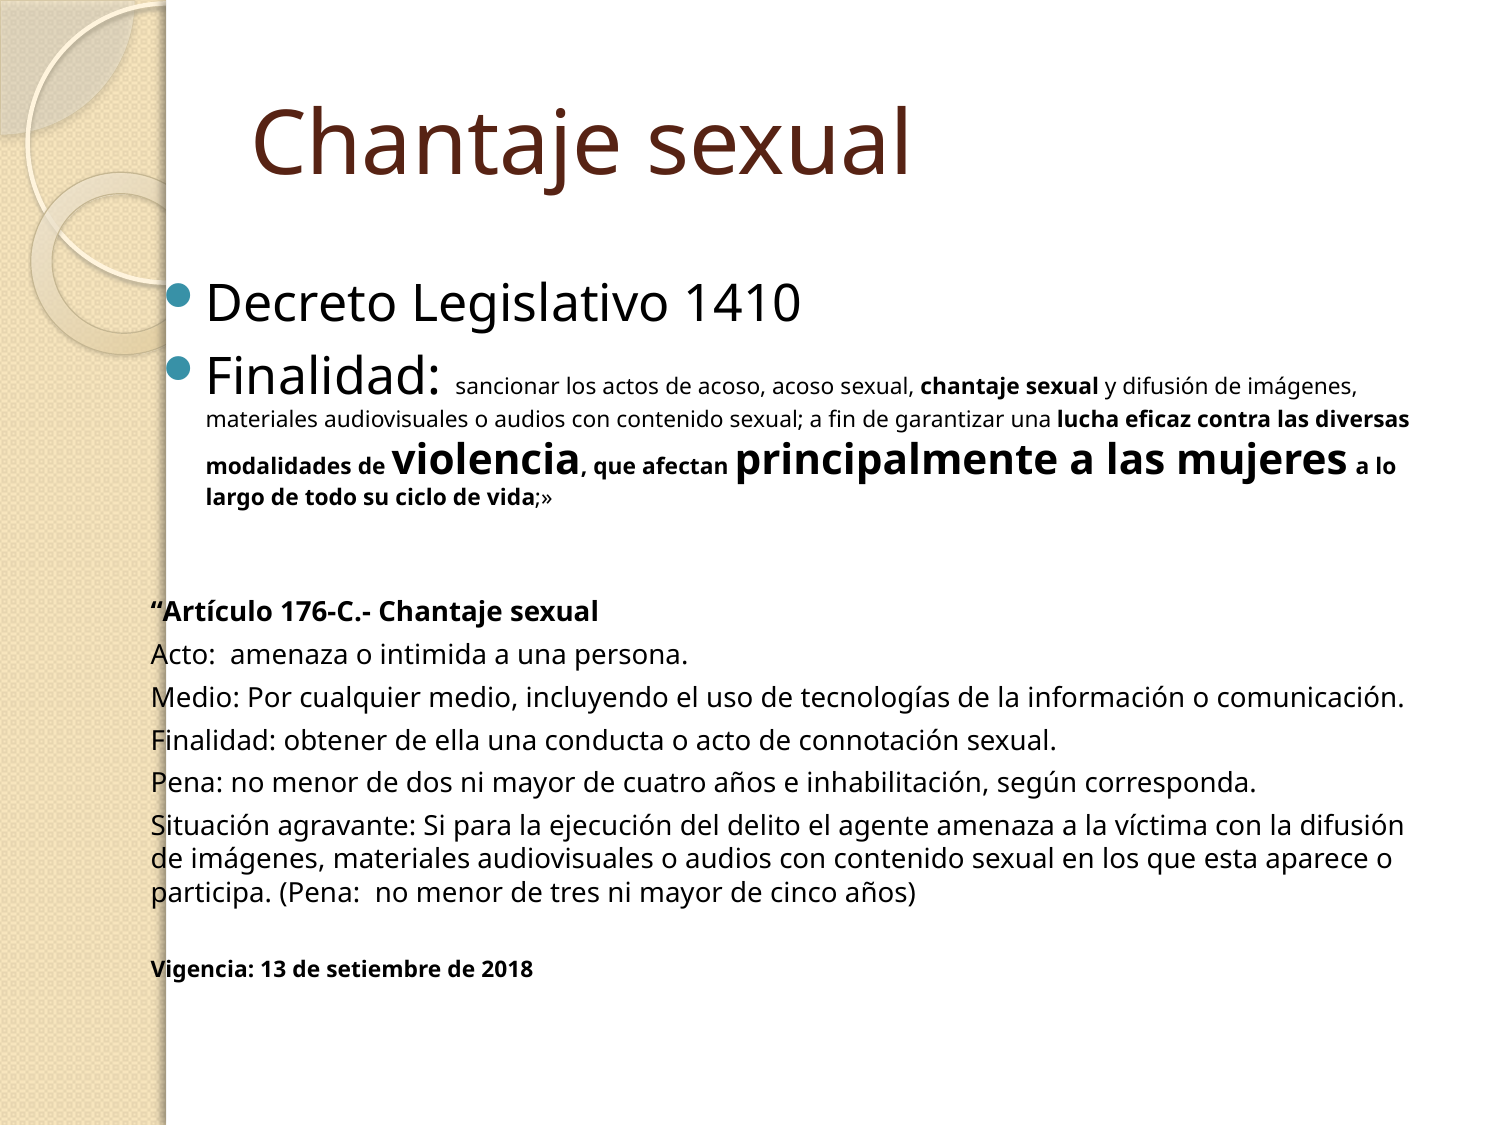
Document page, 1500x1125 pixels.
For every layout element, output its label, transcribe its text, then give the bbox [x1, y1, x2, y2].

title Chantaje sexual [235, 45, 1466, 233]
list Decreto Legislativo 1410 Finalidad: sancionar los actos de acoso, acoso sexual, chantaje sexual y difusión de imágenes, materiales audiovisuales o audios con contenido sexual; a fin de garantizar una lucha eficaz contra las diversas modalidades de violencia, que afectan principalmente a las mujeres a lo largo de todo su ciclo de vida;» “Artículo 176-C.- Chantaje sexual Acto: amenaza o intimida a una persona. Medio: Por cualquier medio, incluyendo el uso de tecnologías de la información o comunicación. Finalidad: obtener de ella una conducta o acto de connotación sexual. Pena: no menor de dos ni mayor de cuatro años e inhabilitación, según corresponda. Situación agravante: Si para la ejecución del delito el agente amenaza a la víctima con la difusión de imágenes, materiales audiovisuales o audios con contenido sexual en los que esta aparece o participa. (Pena: no menor de tres ni mayor de cinco años) Vigencia: 13 de setiembre de 2018 [135, 262, 1425, 1005]
